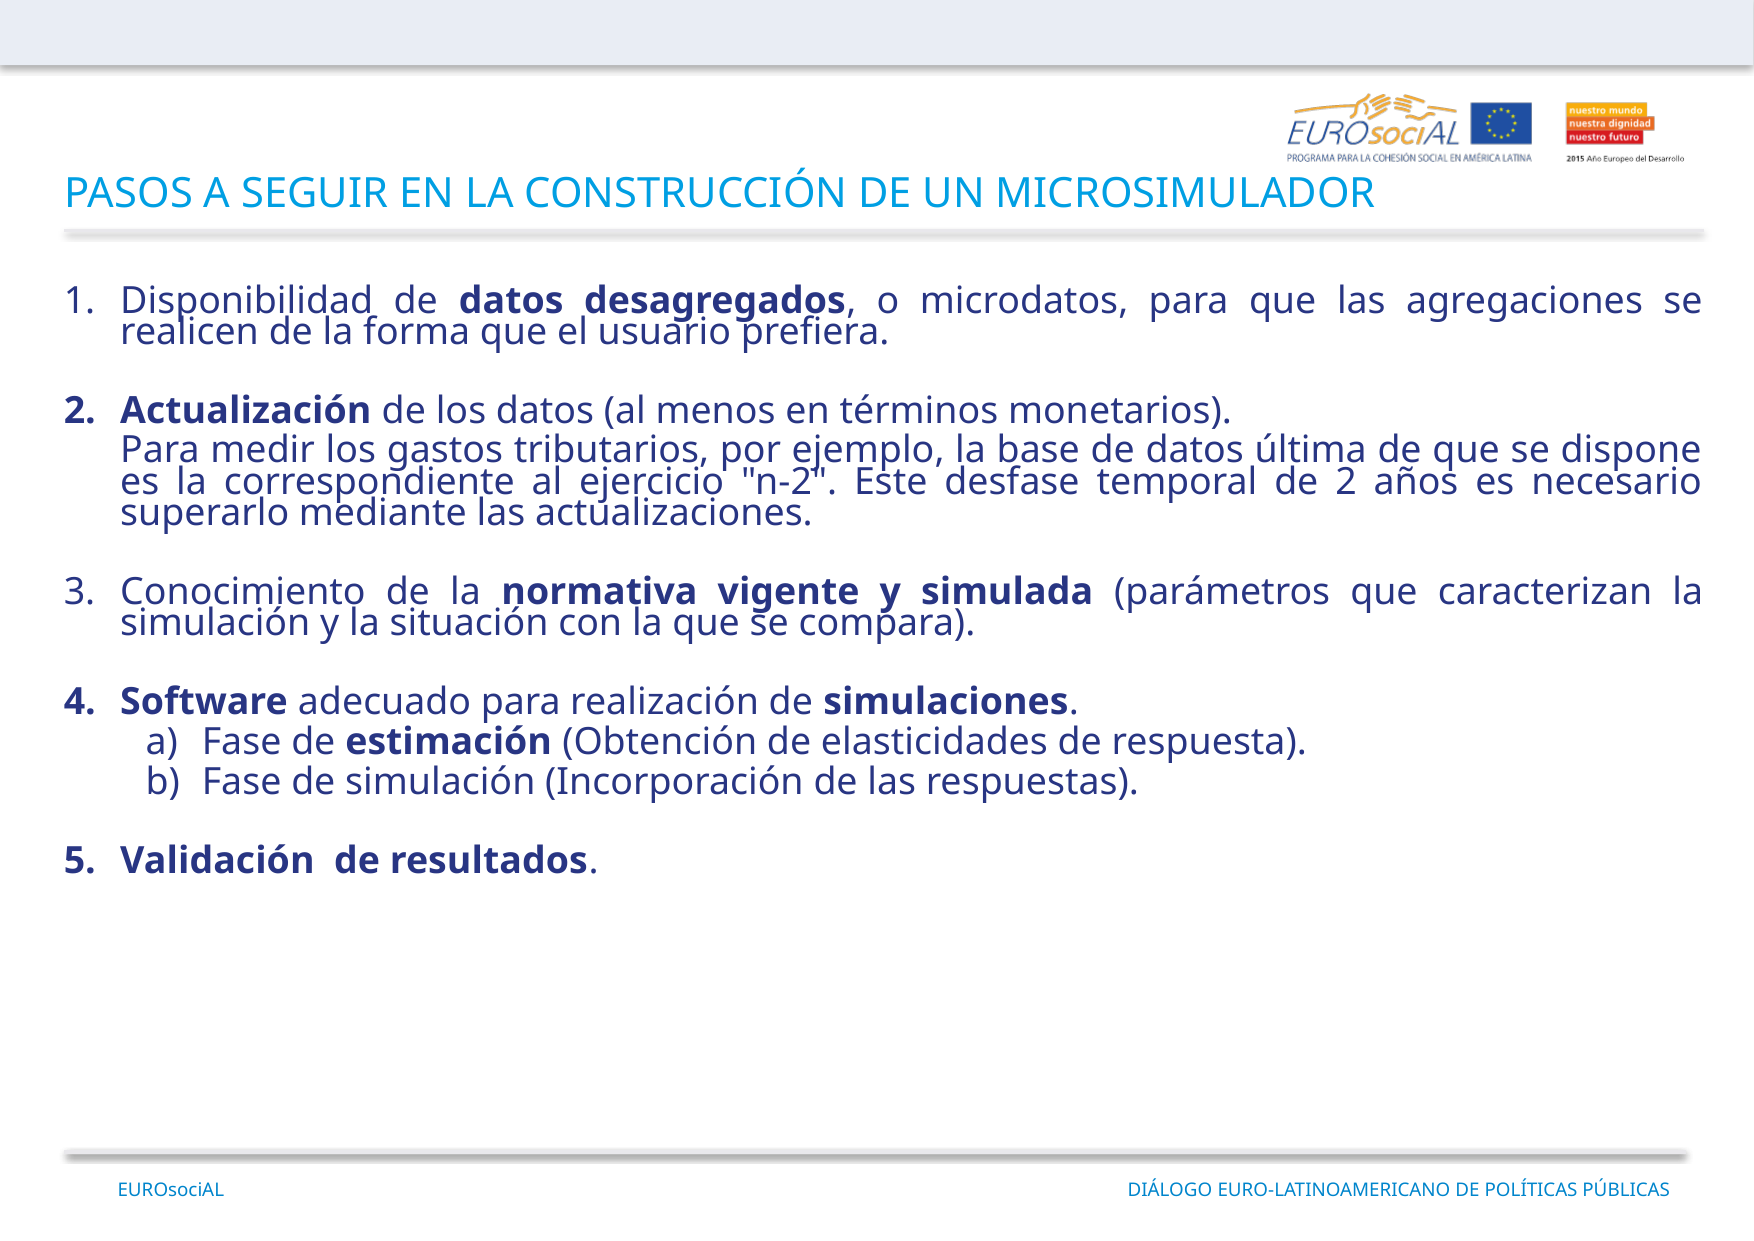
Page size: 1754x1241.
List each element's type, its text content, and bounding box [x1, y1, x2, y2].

text_box Disponibilidad de datos desagregados, o microdatos, para que las agregaciones se realicen de la forma que el usuario prefiera. Actualización de los datos (al menos en términos monetarios). Para medir los gastos tributarios, por ejemplo, la base de datos última de que se dispone es la correspondiente al ejercicio "n-2". Este desfase temporal de 2 años es necesario superarlo mediante las actualizaciones. Conocimiento de la normativa vigente y simulada (parámetros que caracterizan la simulación y la situación con la que se compara). Software adecuado para realización de simulaciones. Fase de estimación (Obtención de elasticidades de respuesta). Fase de simulación (Incorporación de las respuestas). Validación de resultados. [64, 242, 1704, 1140]
picture [1278, 88, 1692, 173]
text_box PASOS A SEGUIR EN LA CONSTRUCCIÓN DE UN MICROSIMULADOR [49, 158, 1628, 233]
